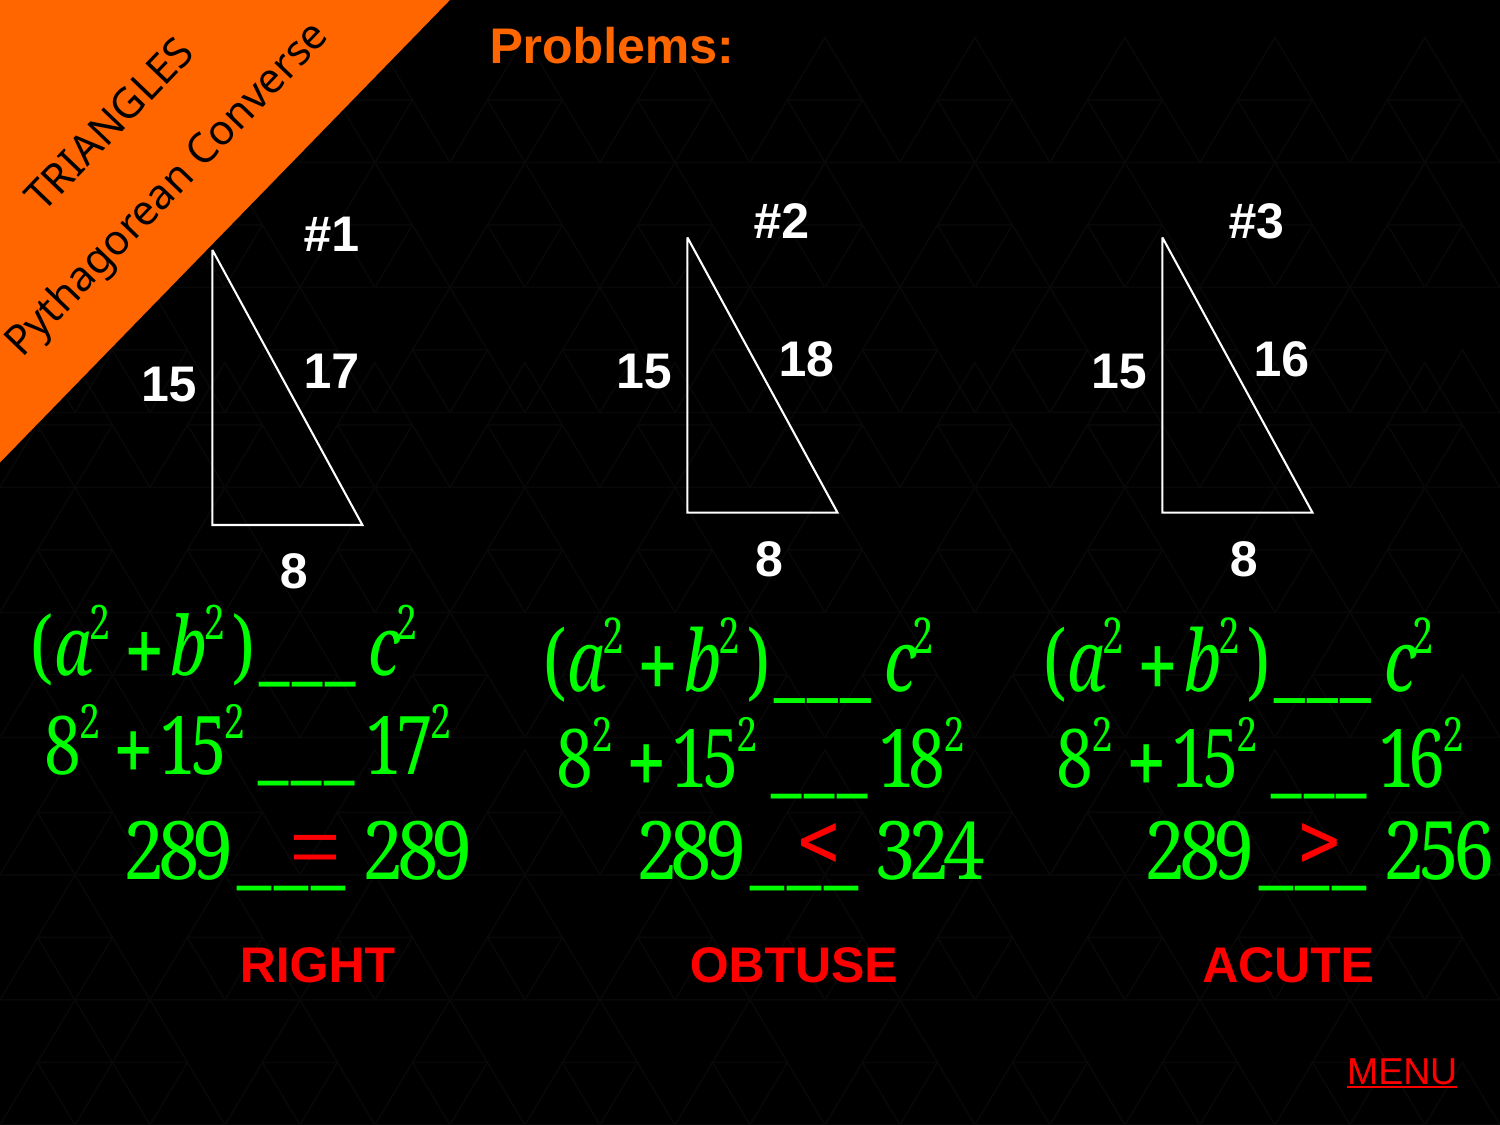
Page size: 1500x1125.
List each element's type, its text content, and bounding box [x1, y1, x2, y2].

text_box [1287, 812, 1349, 880]
text_box [1162, 237, 1313, 513]
text_box Problems: [474, 0, 1063, 88]
text_box #3 [1200, 174, 1313, 263]
text_box #2 [725, 174, 838, 263]
text_box 15 [112, 337, 225, 425]
text_box MENU [1332, 1039, 1473, 1100]
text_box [112, 812, 476, 907]
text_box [1049, 699, 1473, 815]
text_box [0, 0, 450, 463]
text_box TRIANGLES [0, 9, 219, 236]
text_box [37, 687, 460, 802]
text_box #1 [275, 187, 388, 275]
text_box OBTUSE [675, 916, 938, 1025]
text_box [787, 812, 849, 880]
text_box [549, 699, 973, 815]
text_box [1133, 812, 1498, 907]
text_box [624, 812, 995, 907]
text_box 8 [1187, 512, 1300, 598]
text_box 17 [275, 324, 388, 413]
text_box 15 [587, 324, 700, 413]
text_box RIGHT [224, 916, 438, 1025]
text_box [1037, 599, 1438, 723]
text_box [24, 587, 426, 710]
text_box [537, 599, 938, 723]
text_box ACUTE [1187, 916, 1438, 1025]
text_box [212, 249, 363, 526]
text_box 16 [1224, 312, 1338, 400]
text_box 8 [712, 512, 825, 598]
text_box 8 [237, 524, 350, 585]
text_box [274, 824, 337, 879]
text_box Pythagorean Converse [0, 0, 364, 393]
text_box 18 [750, 312, 863, 400]
text_box [687, 237, 838, 513]
text_box 15 [1062, 324, 1175, 413]
